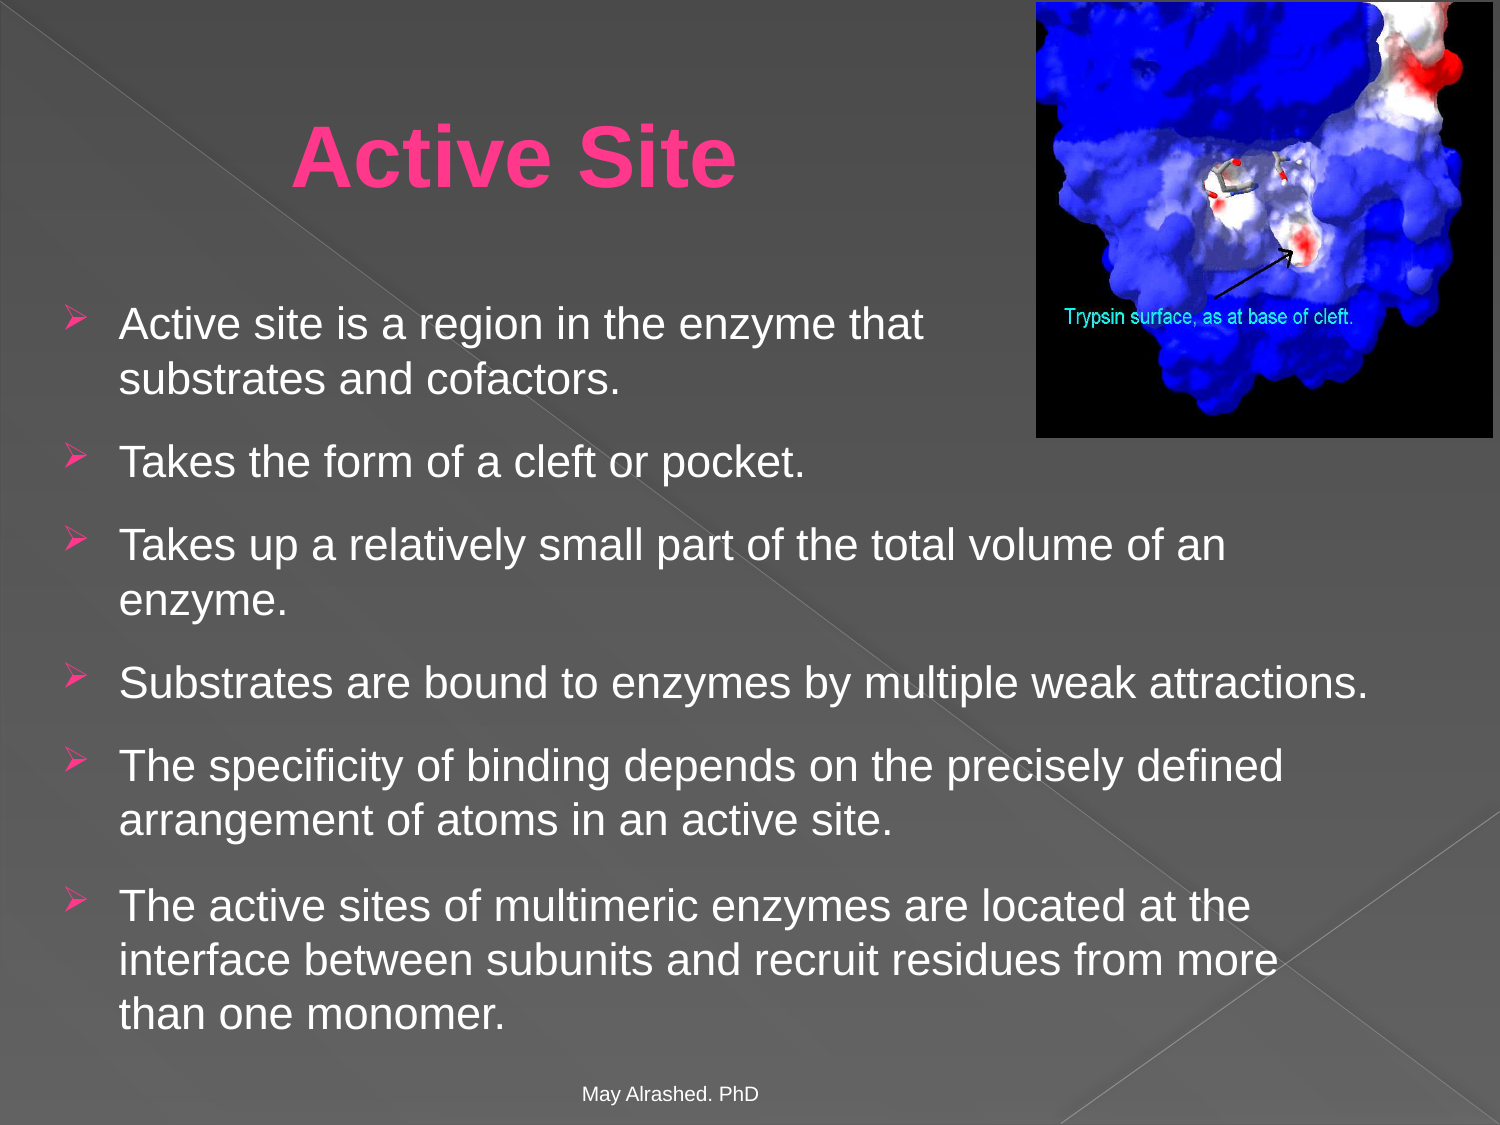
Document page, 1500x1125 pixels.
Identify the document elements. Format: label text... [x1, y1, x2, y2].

list Active site is a region in the enzyme that binds substrates and cofactors. Takes the form of a cleft or pocket. Takes up a relatively small part of the total volume of an enzyme. Substrates are bound to enzymes by multiple weak attractions. The specificity of binding depends on the precisely defined arrangement of atoms in an active site. The active sites of multimeric enzymes are located at the interface between subunits and recruit residues from more than one monomer. [37, 287, 1388, 1079]
picture [1036, 1, 1493, 438]
title Active Site [87, 37, 863, 267]
footer May Alrashed. PhD [75, 1063, 774, 1113]
